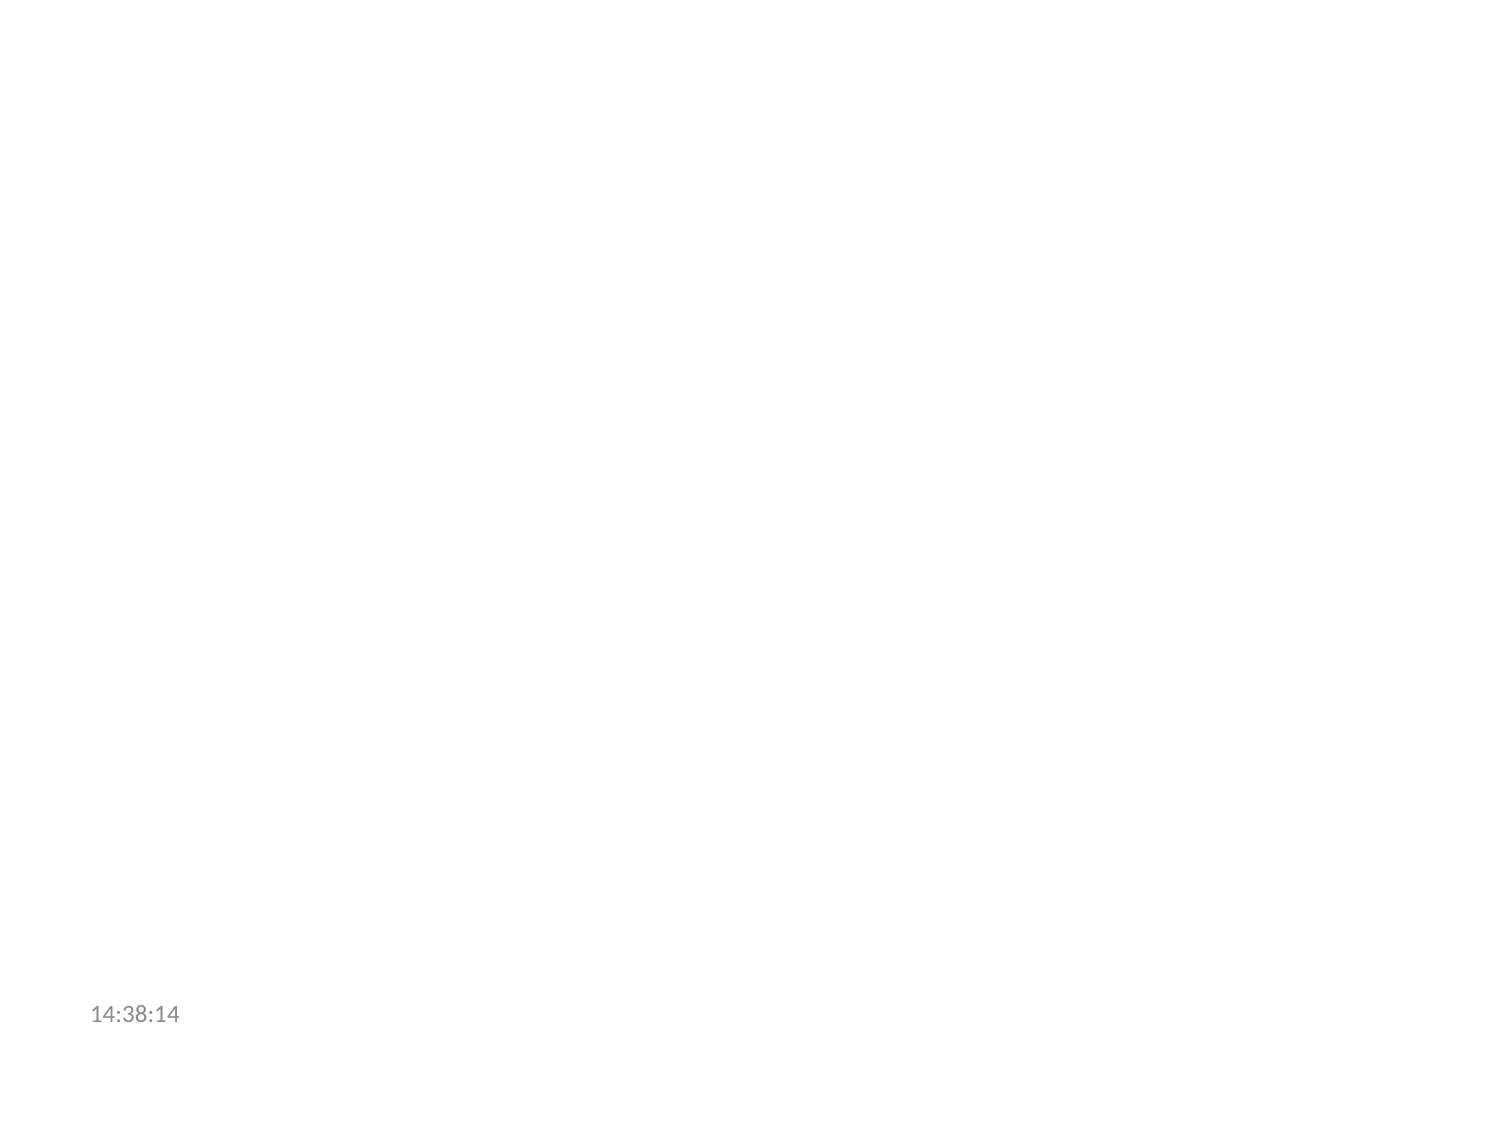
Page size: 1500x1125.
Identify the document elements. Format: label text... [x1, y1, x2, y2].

text_box 15:35:09 [75, 982, 425, 1043]
